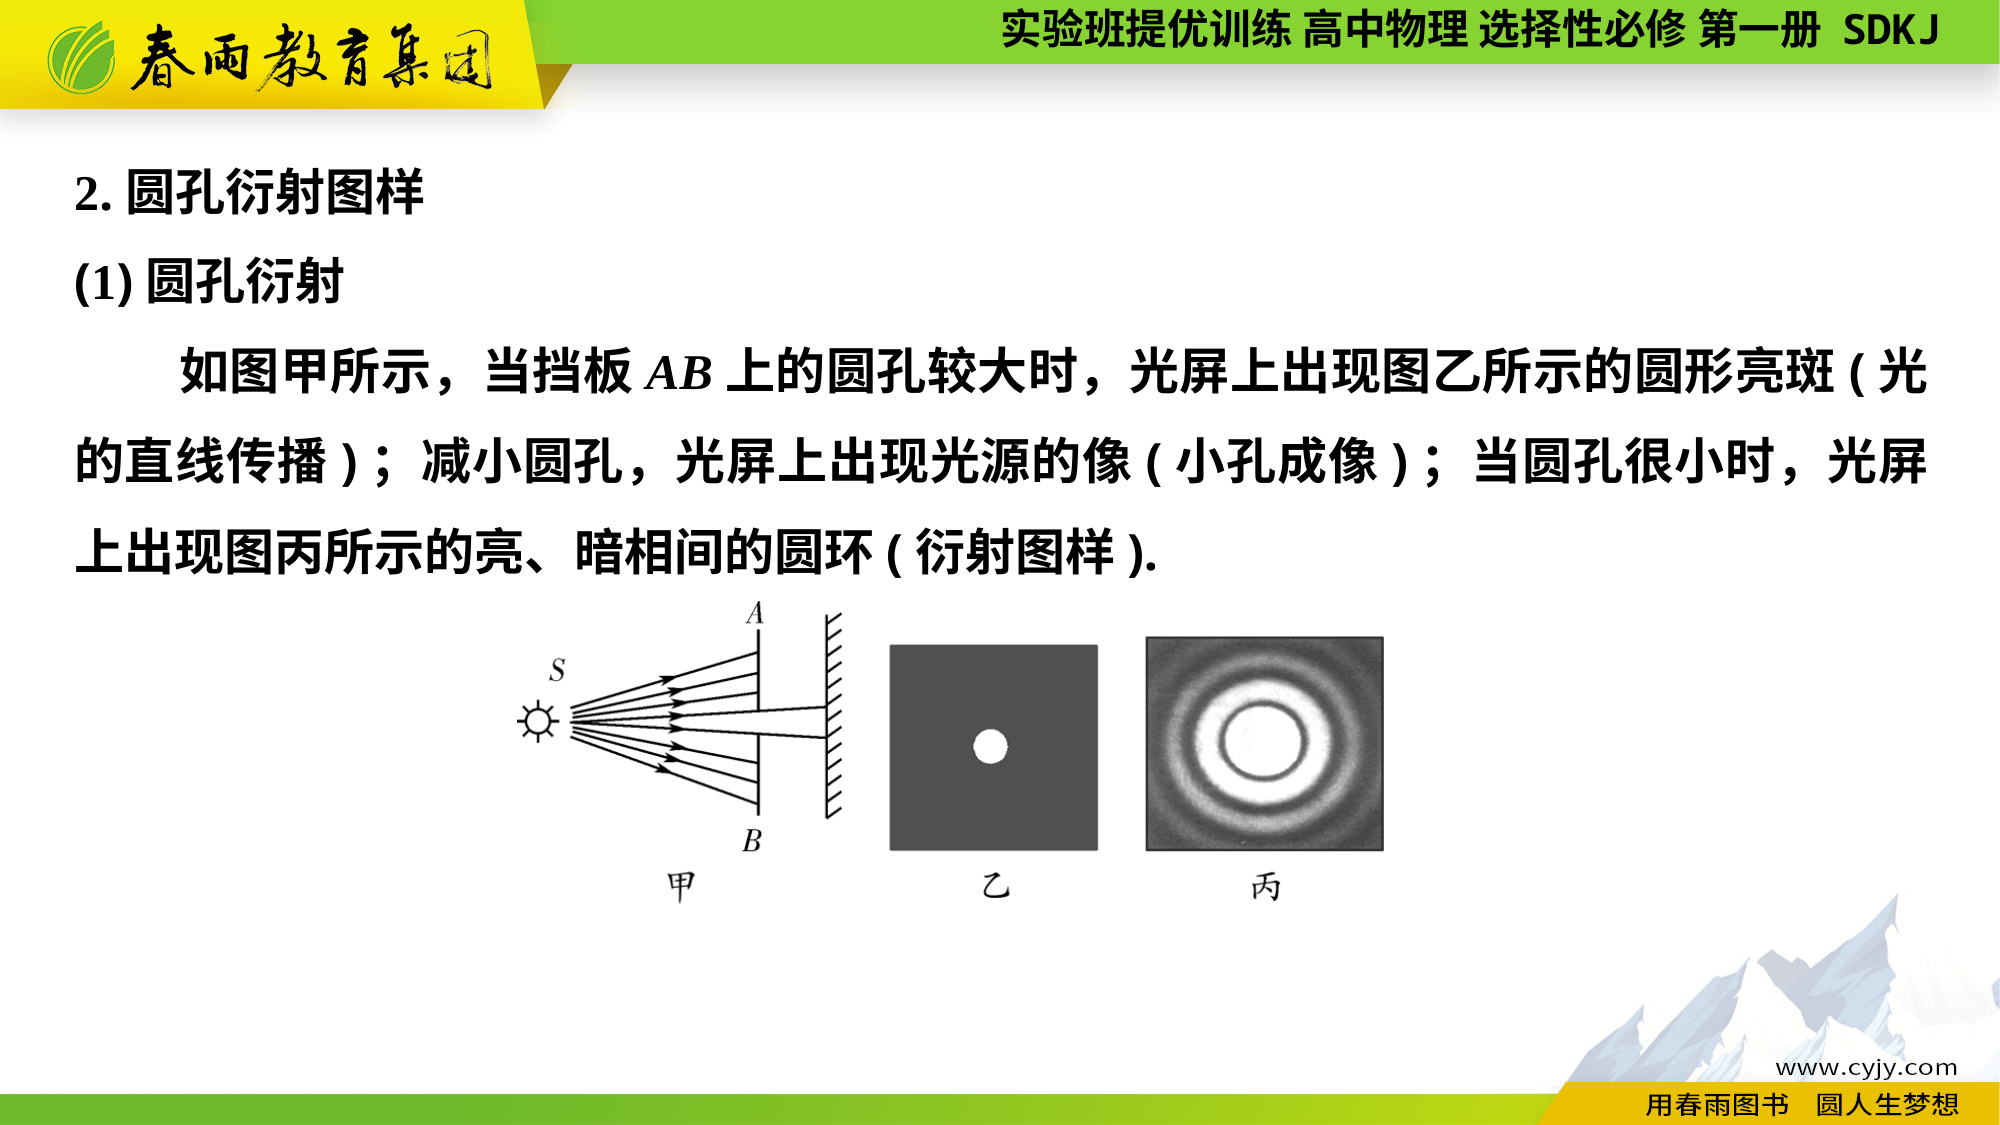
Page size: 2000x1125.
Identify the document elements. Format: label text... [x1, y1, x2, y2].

list 2.圆孔衍射图样 (1)圆孔衍射 如图甲所示，当挡板AB上的圆孔较大时，光屏上出现图乙所示的圆形亮斑(光的直线传播)；减小圆孔，光屏上出现光源的像(小孔成像)；当圆孔很小时，光屏上出现图丙所示的亮、暗相间的圆环(衍射图样). [59, 122, 1944, 592]
picture [0, 0, 2000, 1125]
